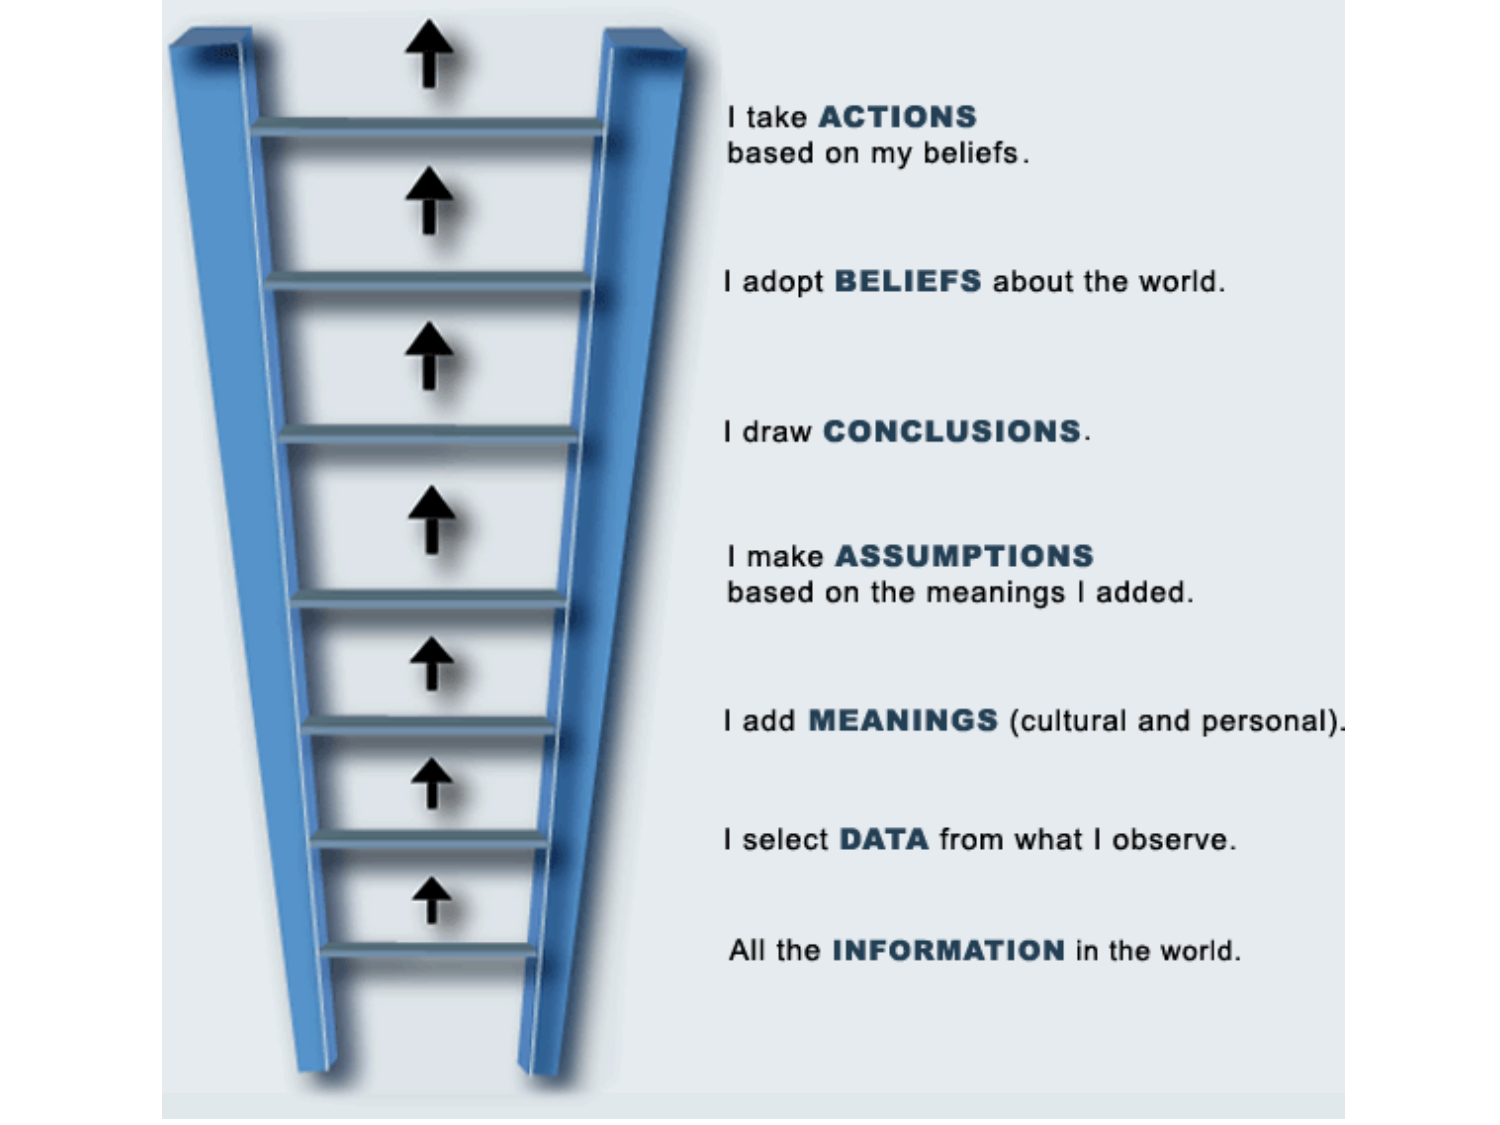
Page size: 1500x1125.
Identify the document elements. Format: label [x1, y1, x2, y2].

picture [162, 0, 1345, 1119]
